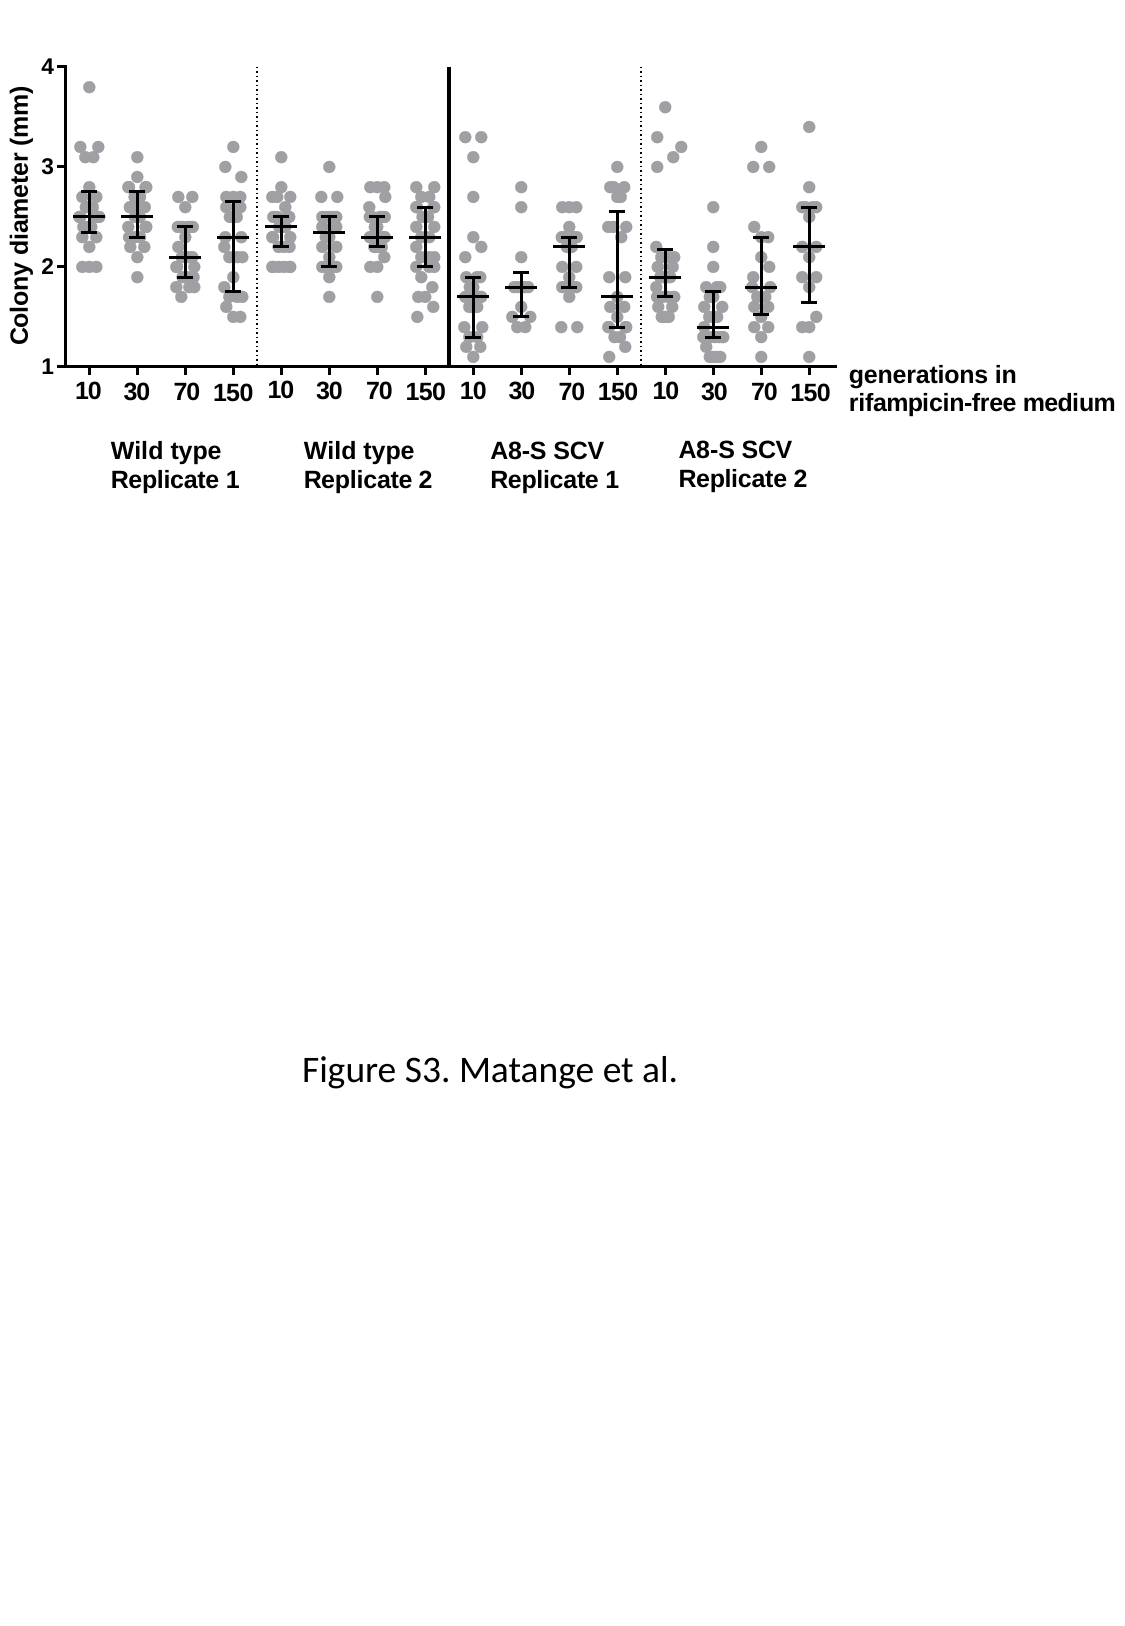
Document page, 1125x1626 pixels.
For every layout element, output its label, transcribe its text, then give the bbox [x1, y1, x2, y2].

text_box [0, 24, 1125, 516]
text_box Figure S3. Matange et al. [287, 1037, 888, 1098]
